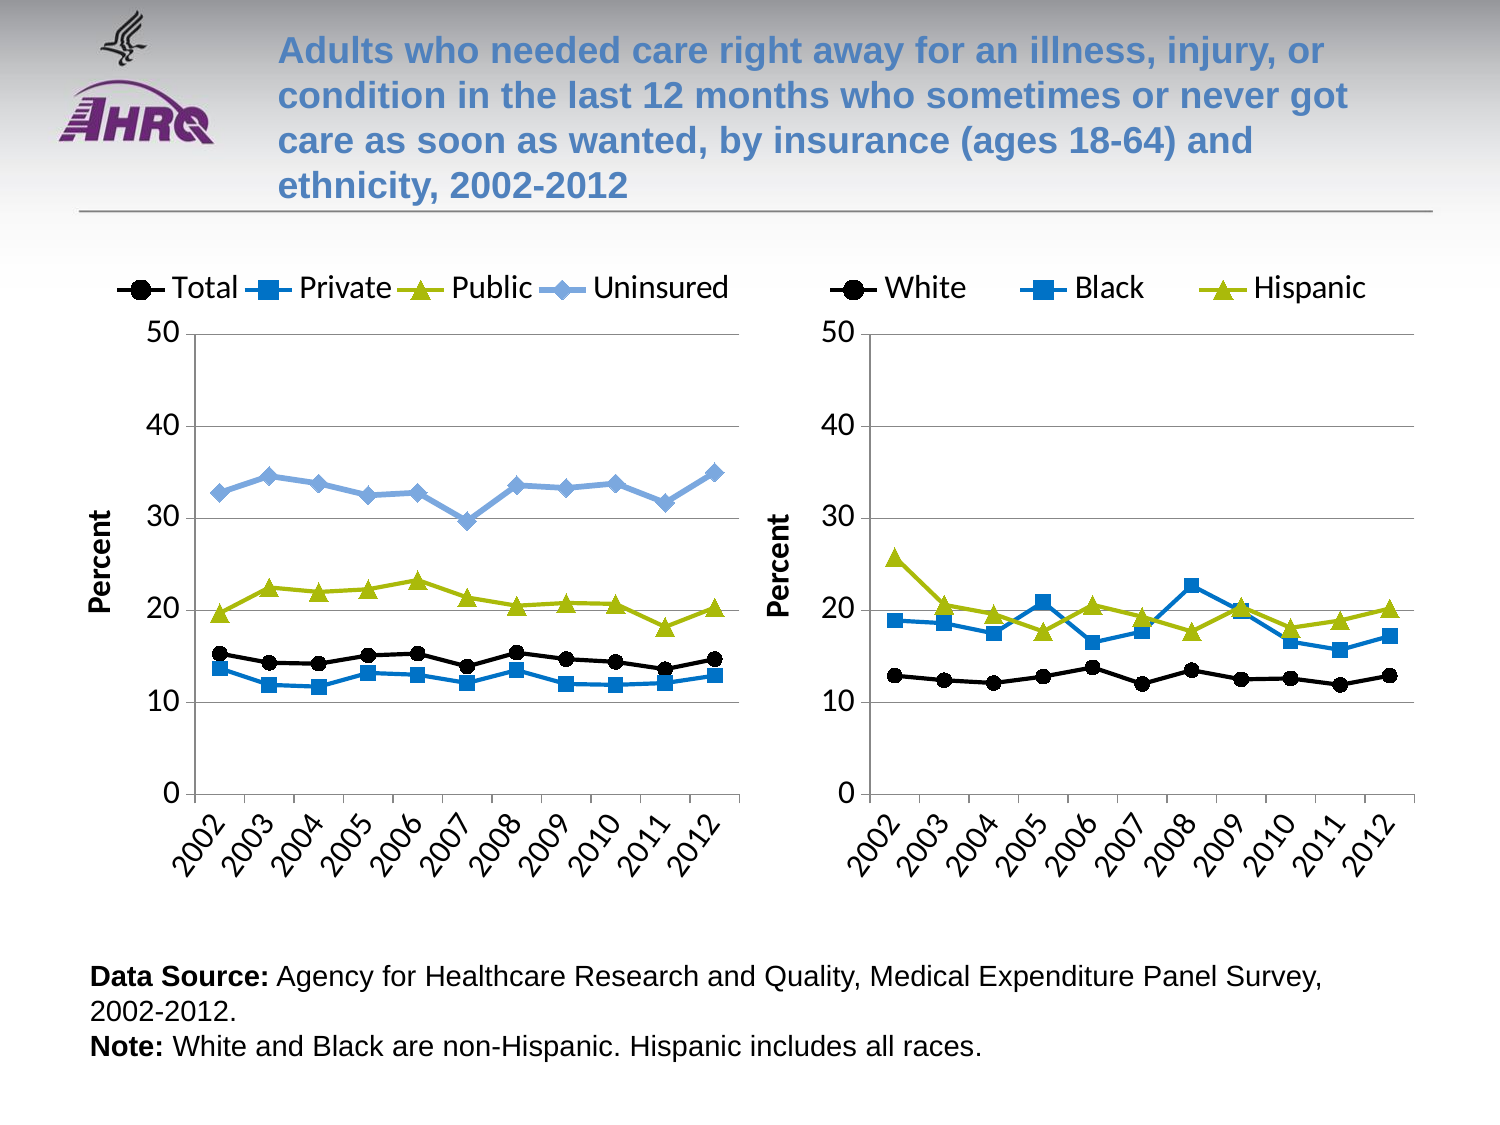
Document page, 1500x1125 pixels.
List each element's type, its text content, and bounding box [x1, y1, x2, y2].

title Adults who needed care right away for an illness, injury, or condition in the last 12 months who sometimes or never got care as soon as wanted, by insurance (ages 18-64) and ethnicity, 2002-2012 [262, 45, 1425, 188]
chart [74, 254, 1426, 931]
text_box Data Source: Agency for Healthcare Research and Quality, Medical Expenditure Panel Survey, 2002-2012. Note: White and Black are non-Hispanic. Hispanic includes all races. [75, 949, 1375, 1070]
picture [0, 0, 1500, 1125]
